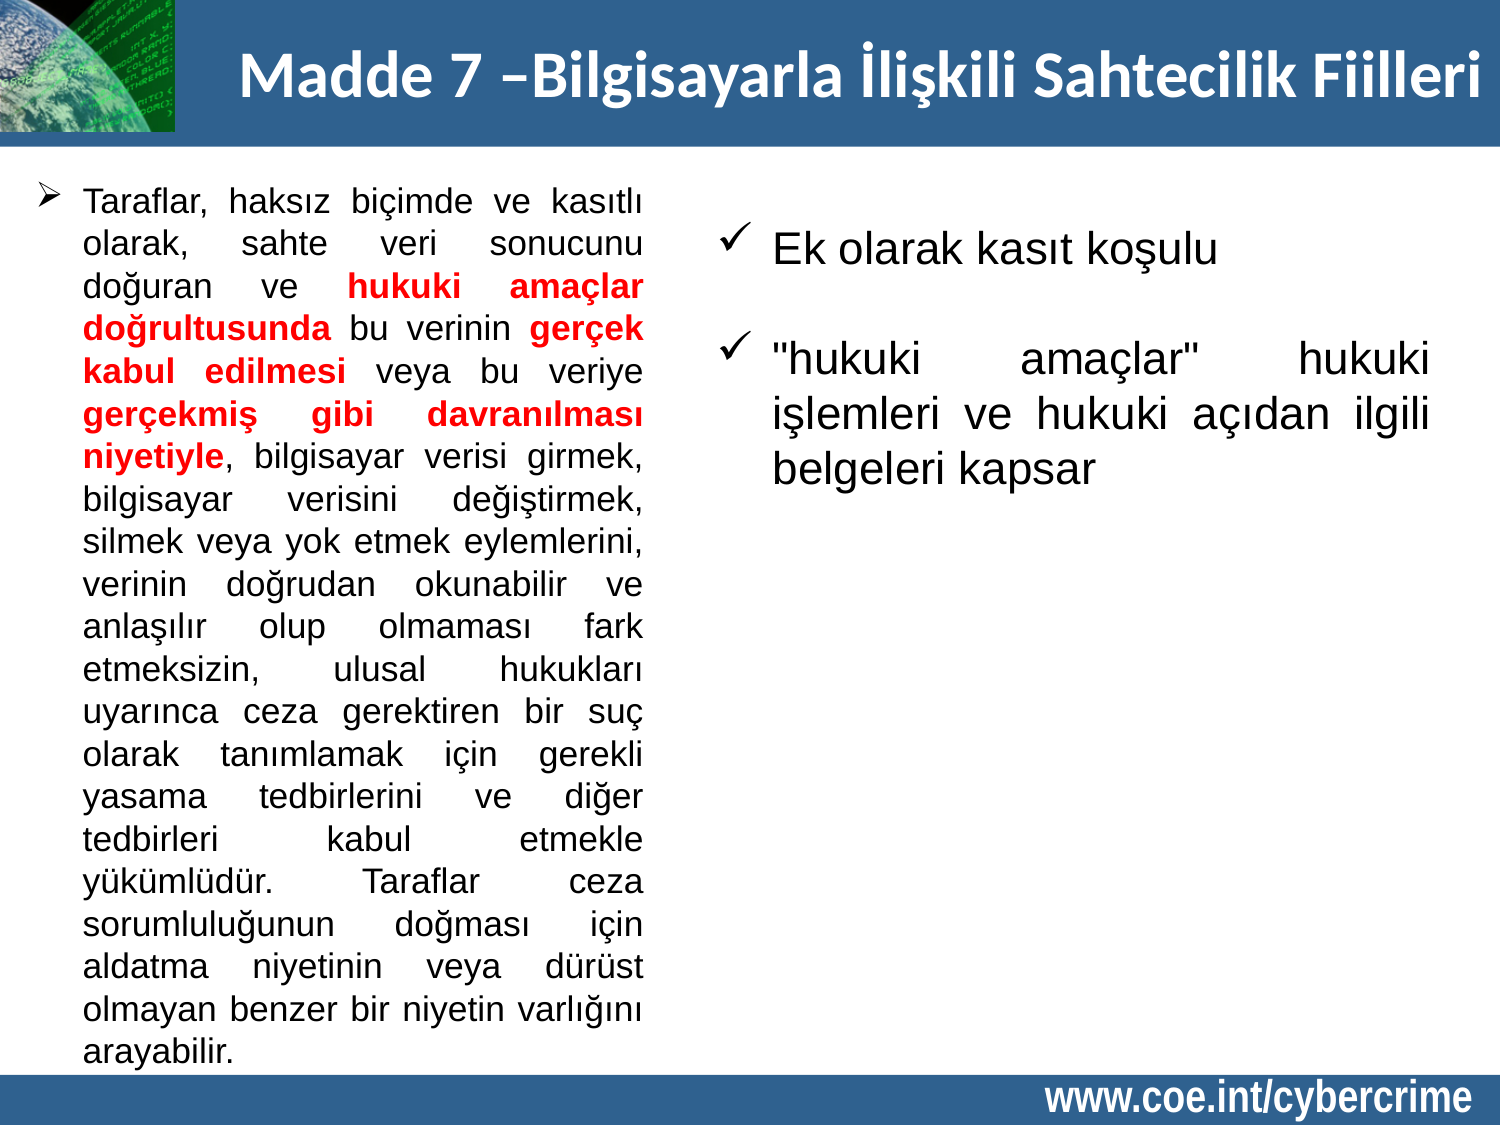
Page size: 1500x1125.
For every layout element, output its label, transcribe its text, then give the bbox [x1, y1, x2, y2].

text_box Madde 7 –Bilgisayarla İlişkili Sahtecilik Fiilleri [0, 0, 1500, 149]
text_box Ek olarak kasıt koşulu "hukuki amaçlar" hukuki işlemleri ve hukuki açıdan ilgili belgeleri kapsar [701, 211, 1447, 502]
text_box www.coe.int/cybercrime [1030, 1059, 1500, 1125]
text_box Taraflar, haksız biçimde ve kasıtlı olarak, sahte veri sonucunu doğuran ve hukuki amaçlar doğrultusunda bu verinin gerçek kabul edilmesi veya bu veriye gerçekmiş gibi davranılması niyetiyle, bilgisayar verisi girmek, bilgisayar verisini değiştirmek, silmek veya yok etmek eylemlerini, verinin doğrudan okunabilir ve anlaşılır olup olmaması fark etmeksizin, ulusal hukukları uyarınca ceza gerektiren bir suç olarak tanımlamak için gerekli yasama tedbirlerini ve diğer tedbirleri kabul etmekle yükümlüdür. Taraflar ceza sorumluluğunun doğması için aldatma niyetinin veya dürüst olmayan benzer bir niyetin varlığını arayabilir. [20, 170, 659, 1079]
picture [0, 0, 175, 132]
text_box [0, 1073, 1030, 1125]
